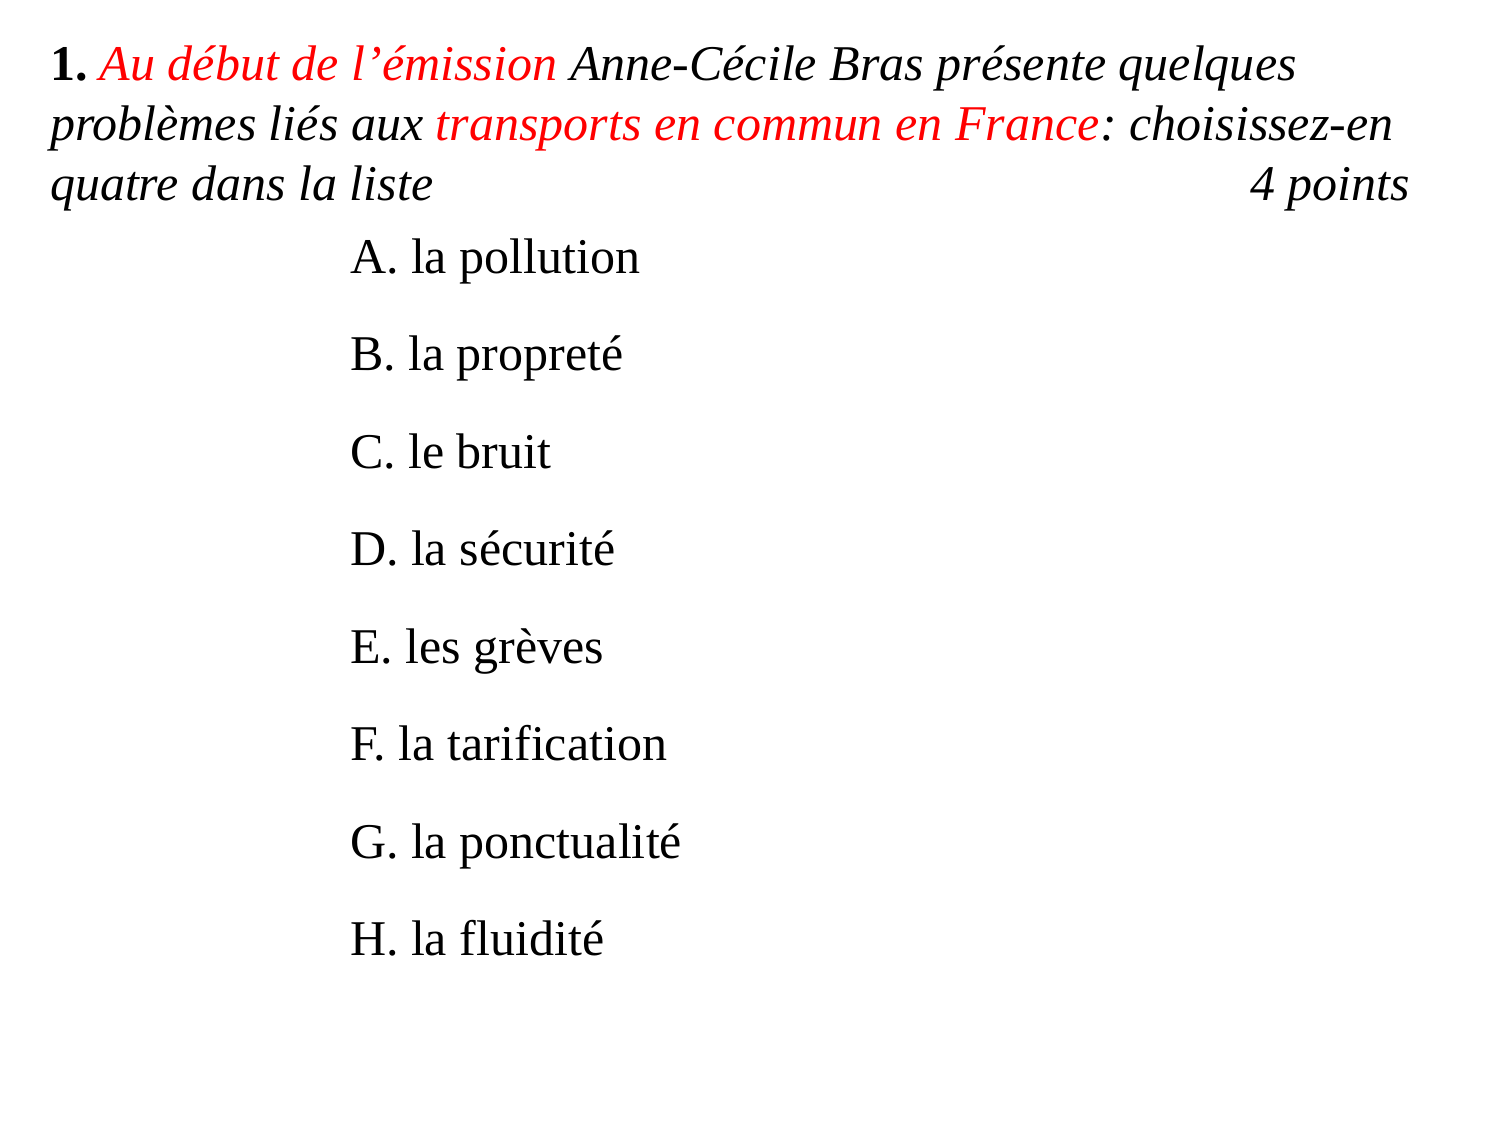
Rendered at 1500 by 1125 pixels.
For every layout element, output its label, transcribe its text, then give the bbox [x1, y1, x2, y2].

text_box 1. Au début de l’émission Anne-Cécile Bras présente quelques problèmes liés aux transports en commun en France: choisissez-en quatre dans la liste 4 points A. la pollution B. la propreté C. le bruit D. la sécurité E. les grèves F. la tarification G. la ponctualité H. la fluidité [35, 23, 1477, 974]
